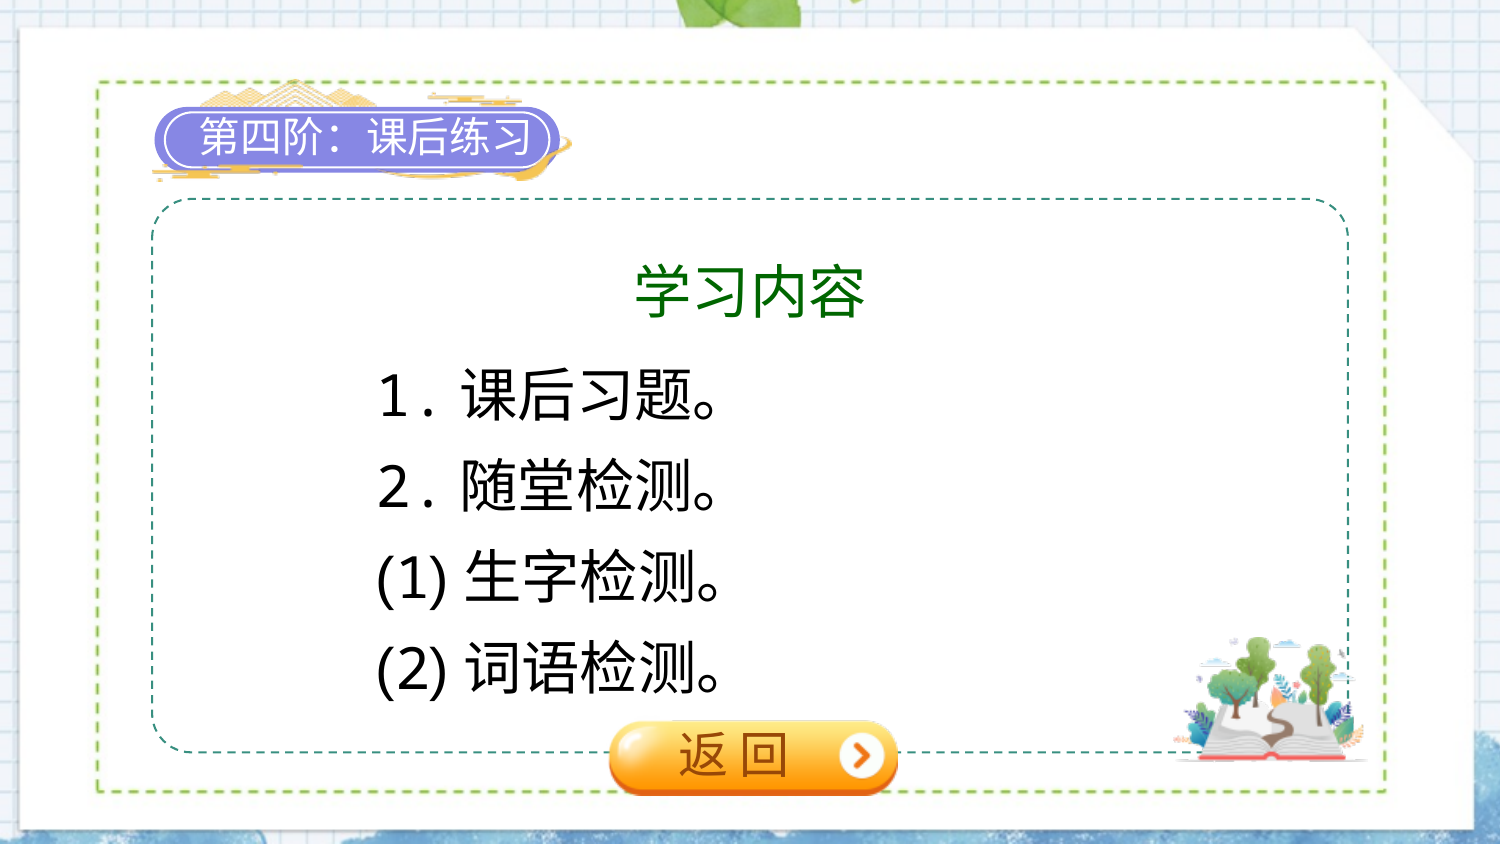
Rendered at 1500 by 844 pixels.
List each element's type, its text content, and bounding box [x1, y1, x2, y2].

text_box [152, 79, 572, 182]
text_box [151, 197, 1350, 754]
text_box 学习内容 [436, 226, 1064, 333]
picture [0, 0, 1500, 844]
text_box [602, 708, 898, 796]
text_box 1.课后习题。 2.随堂检测。 (1)生字检测。 (2)词语检测。 [360, 330, 898, 709]
